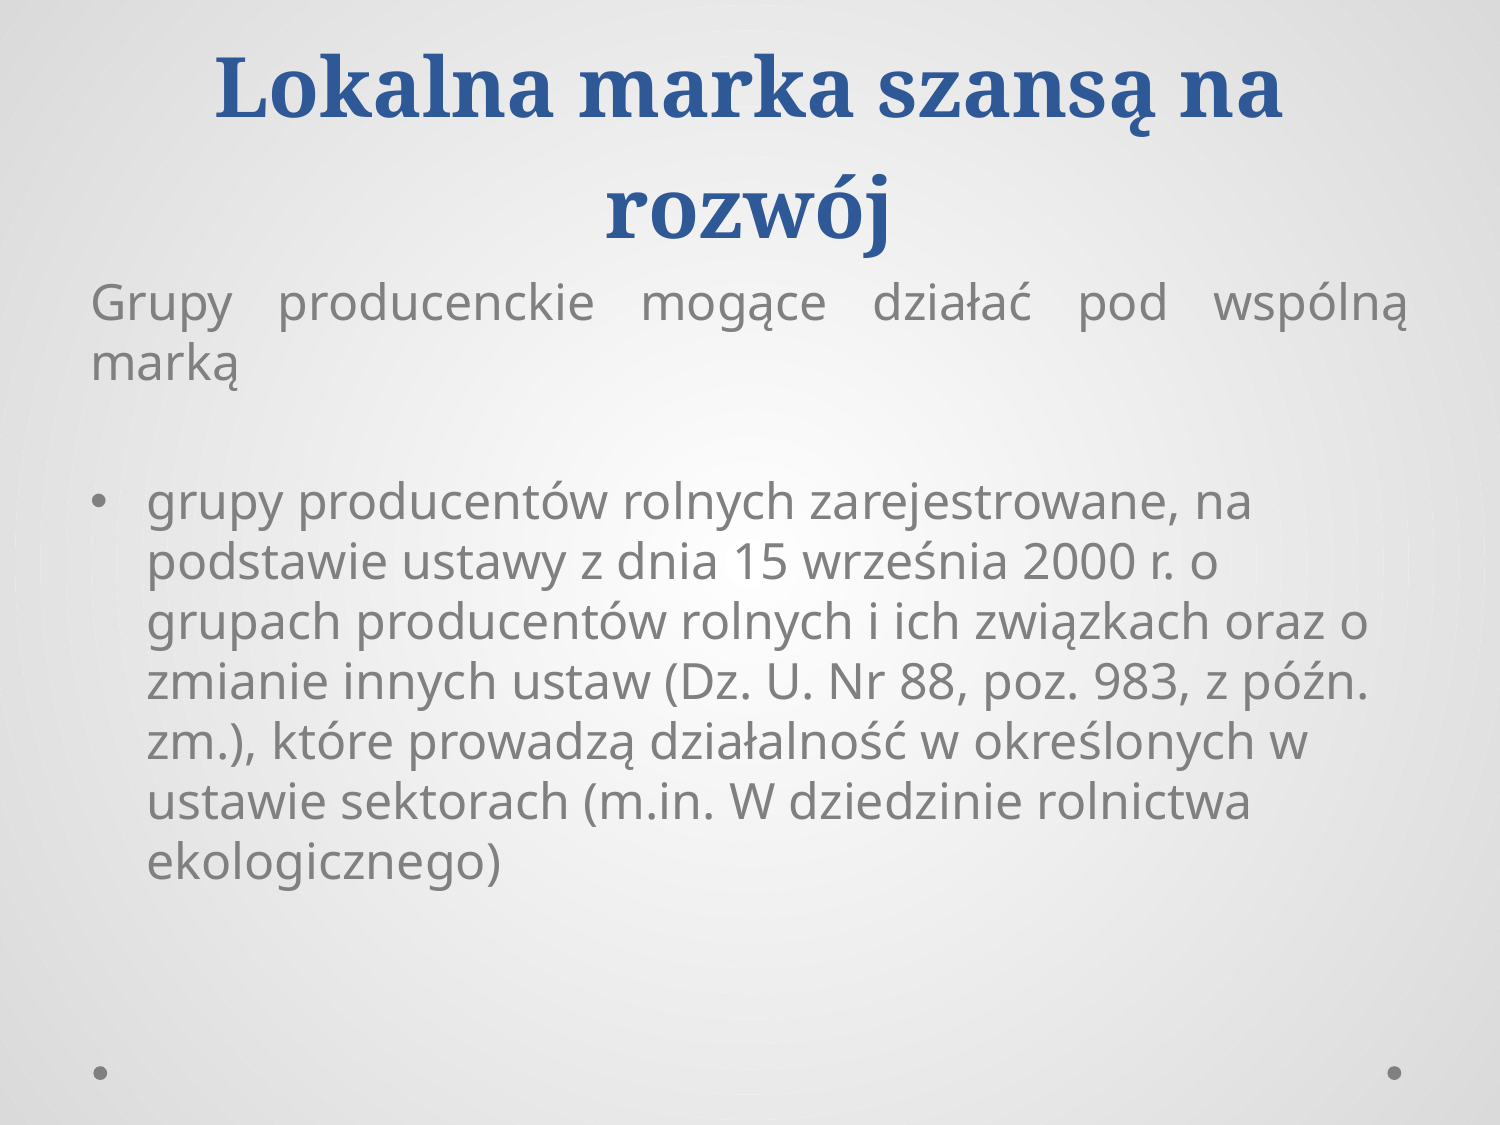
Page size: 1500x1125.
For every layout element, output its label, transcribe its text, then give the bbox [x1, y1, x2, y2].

title Lokalna marka szansą na rozwój [75, 0, 1425, 262]
list Grupy producenckie mogące działać pod wspólną marką grupy producentów rolnych zarejestrowane, na podstawie ustawy z dnia 15 września 2000 r. o grupach producentów rolnych i ich związkach oraz o zmianie innych ustaw (Dz. U. Nr 88, poz. 983, z późn. zm.), które prowadzą działalność w określonych w ustawie sektorach (m.in. W dziedzinie rolnictwa ekologicznego) [75, 262, 1425, 1005]
